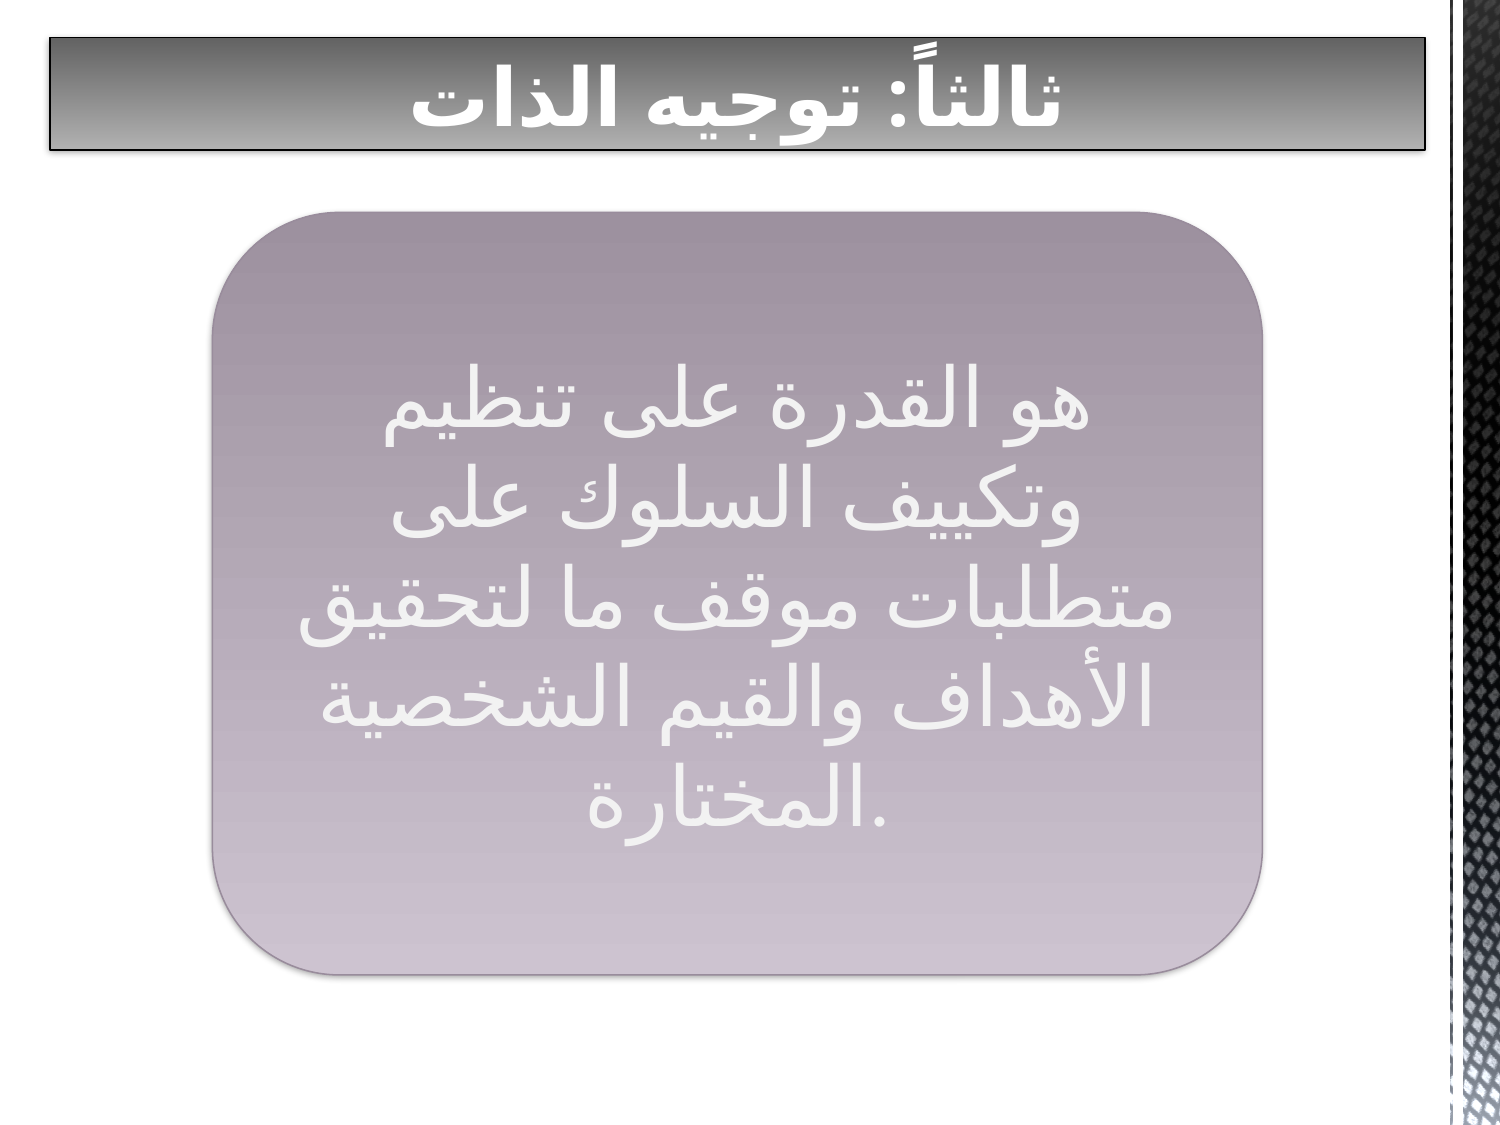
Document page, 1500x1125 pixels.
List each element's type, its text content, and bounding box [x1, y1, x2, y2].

title ثالثاً: توجيه الذات [49, 37, 1426, 151]
picture [1447, 0, 1500, 1125]
text_box هو القدرة على تنظيم وتكييف السلوك على متطلبات موقف ما لتحقيق الأهداف والقيم الشخصية المختارة. [211, 211, 1264, 976]
